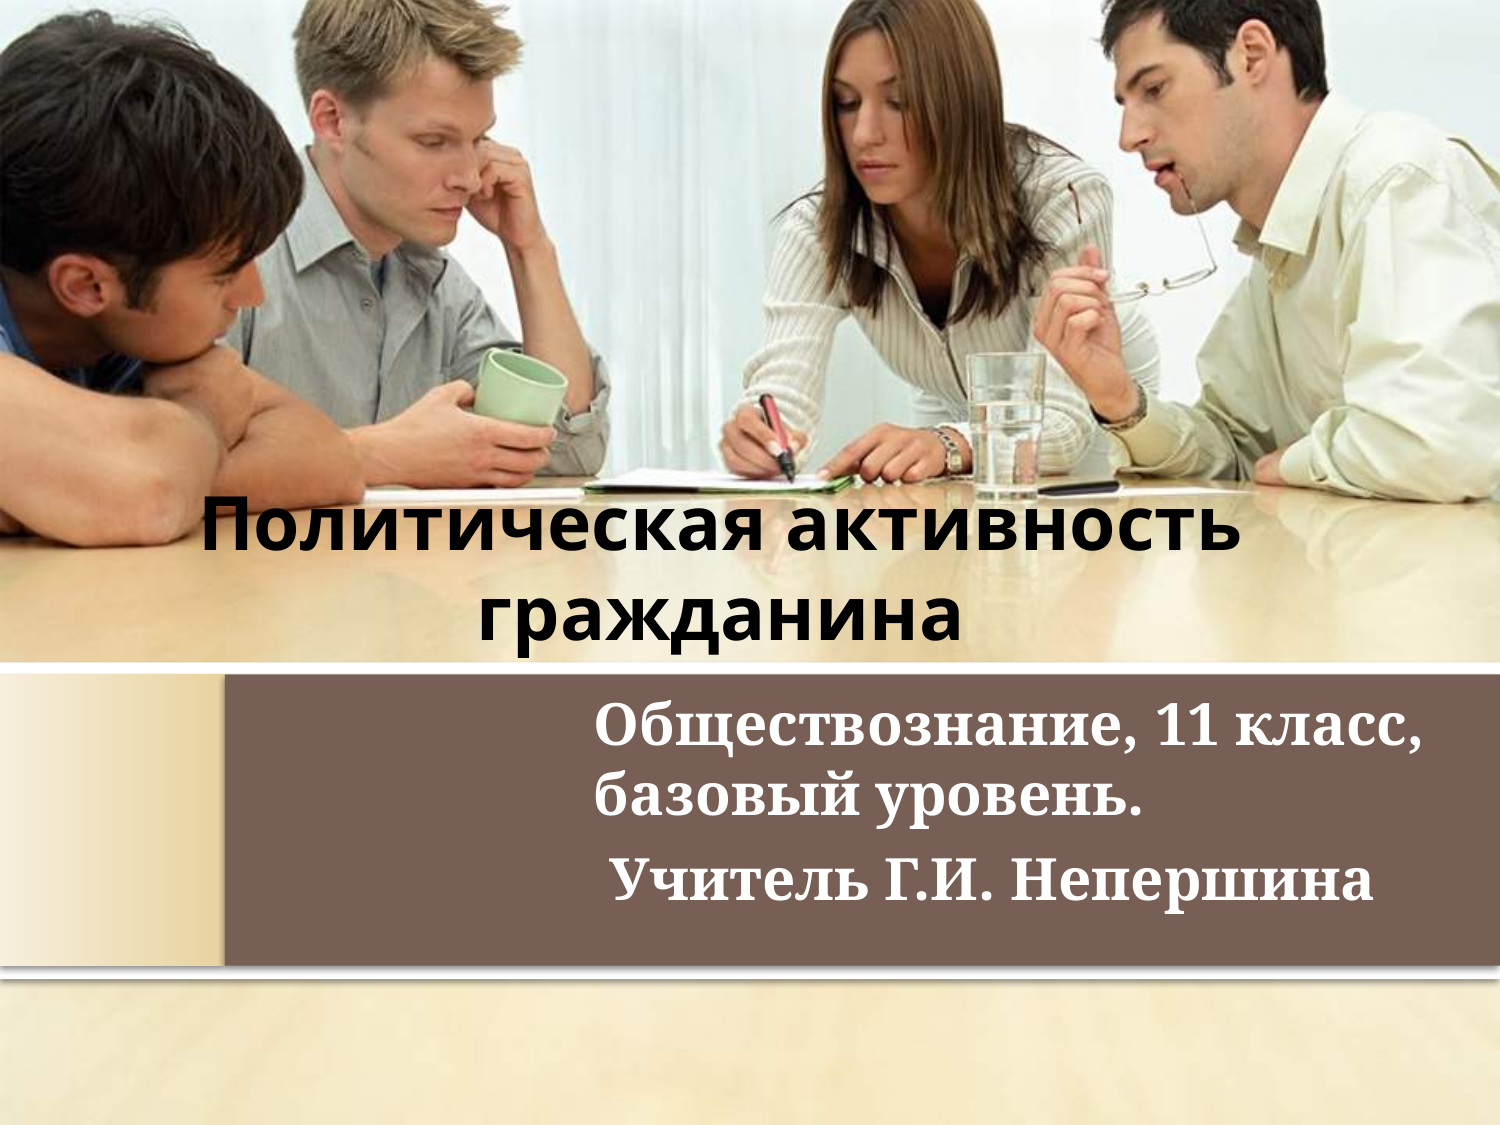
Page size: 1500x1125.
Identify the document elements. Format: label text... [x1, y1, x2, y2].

subtitle Обществознание, 11 класс, базовый уровень. Учитель Г.И. Непершина [578, 679, 1500, 968]
title Политическая активность гражданина [0, 421, 1442, 664]
picture [0, 0, 1500, 662]
picture [0, 980, 1500, 1125]
